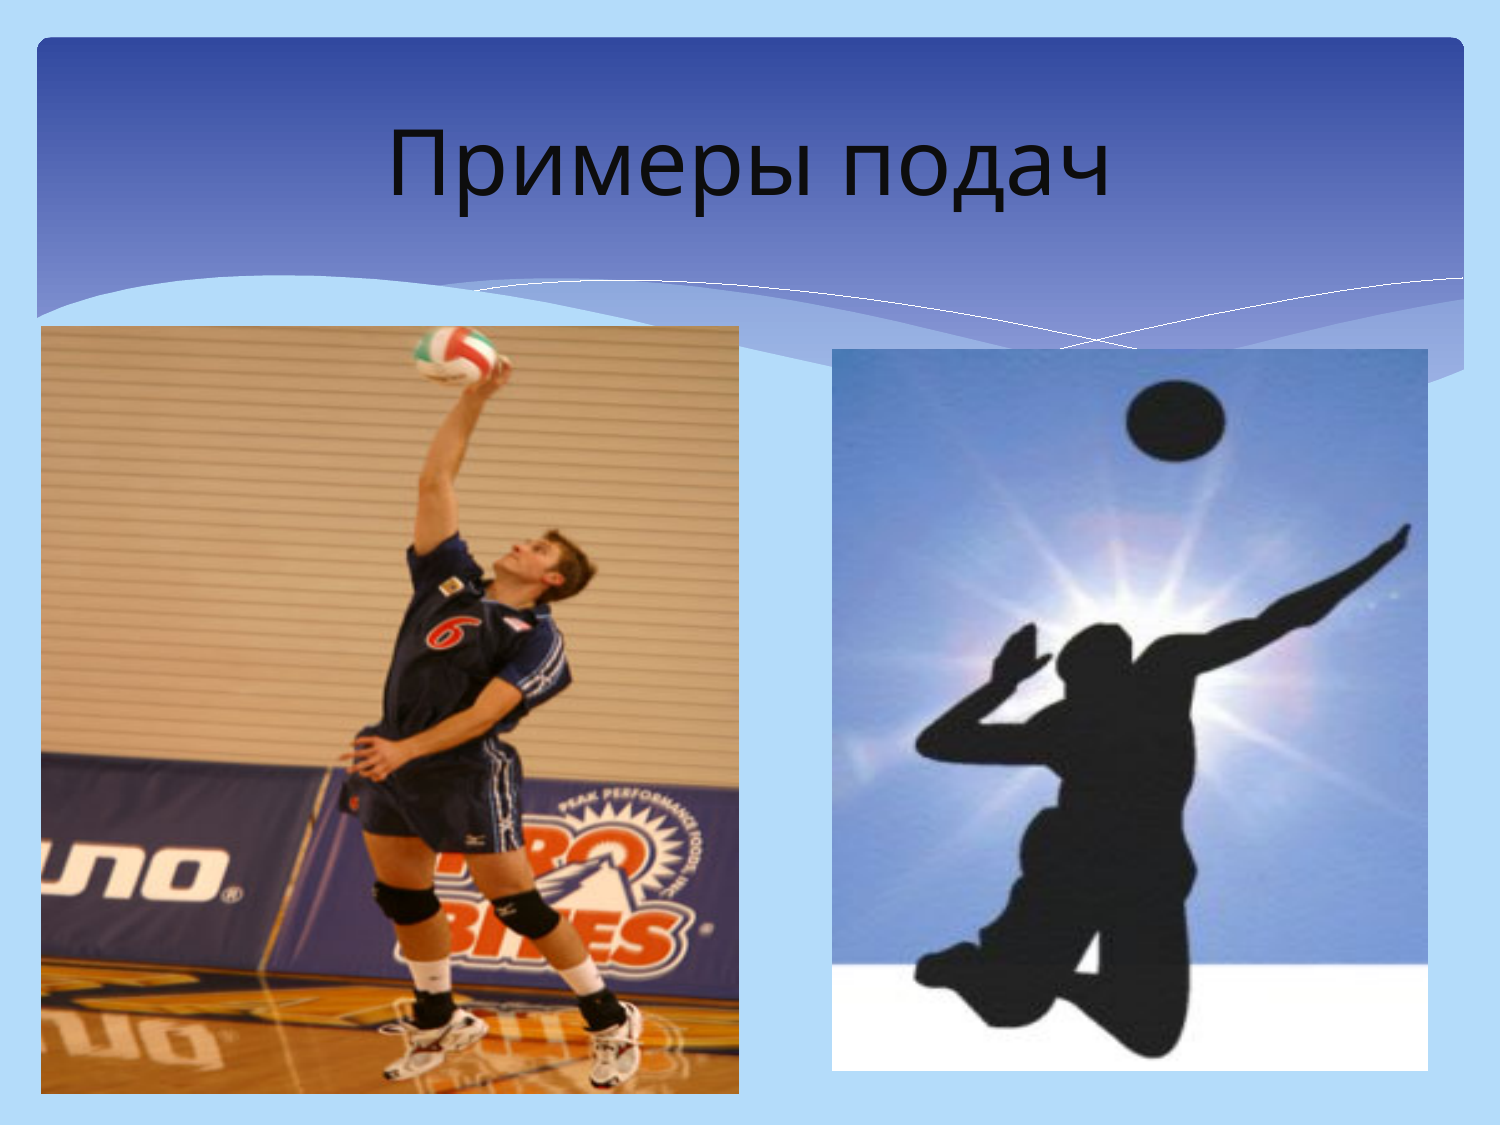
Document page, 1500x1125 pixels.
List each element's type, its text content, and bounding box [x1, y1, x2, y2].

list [41, 326, 739, 1095]
title Примеры подач [75, 55, 1425, 261]
picture [832, 349, 1428, 1071]
